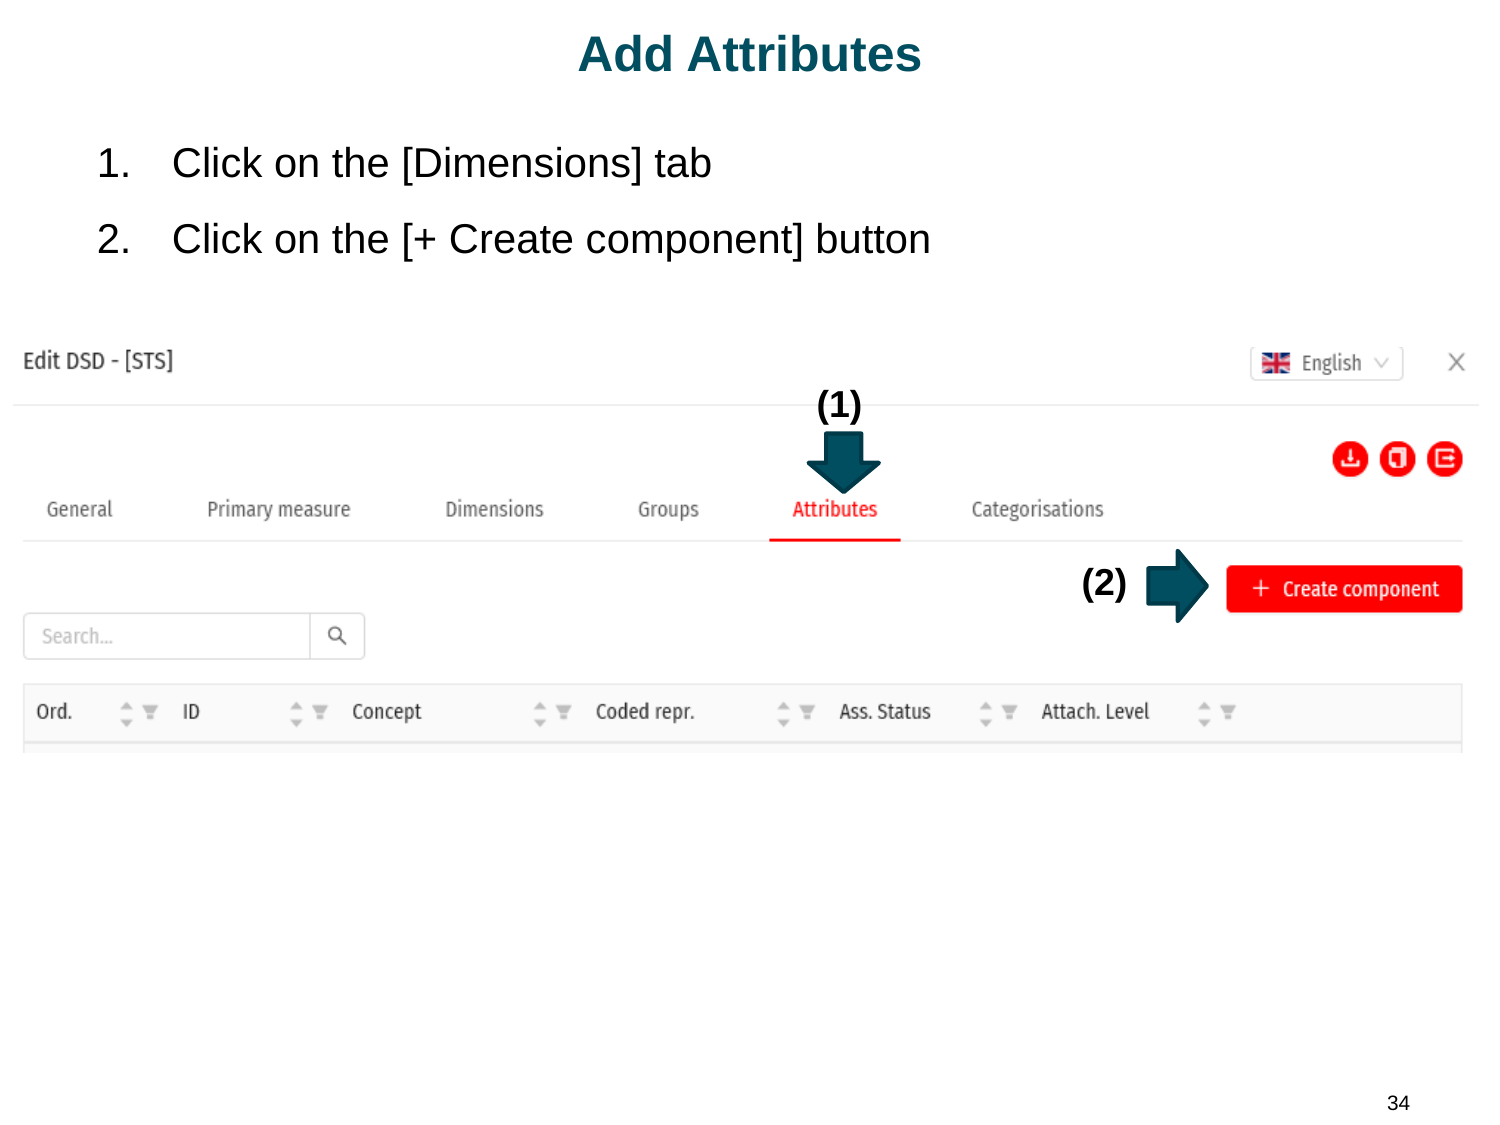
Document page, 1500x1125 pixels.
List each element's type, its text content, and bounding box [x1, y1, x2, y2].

picture [13, 347, 1479, 754]
text_box Click on the [Dimensions] tab Click on the [+ Create component] button [82, 128, 1434, 344]
slide_number 34 [1074, 1082, 1425, 1125]
title Add Attributes [75, 20, 1425, 82]
